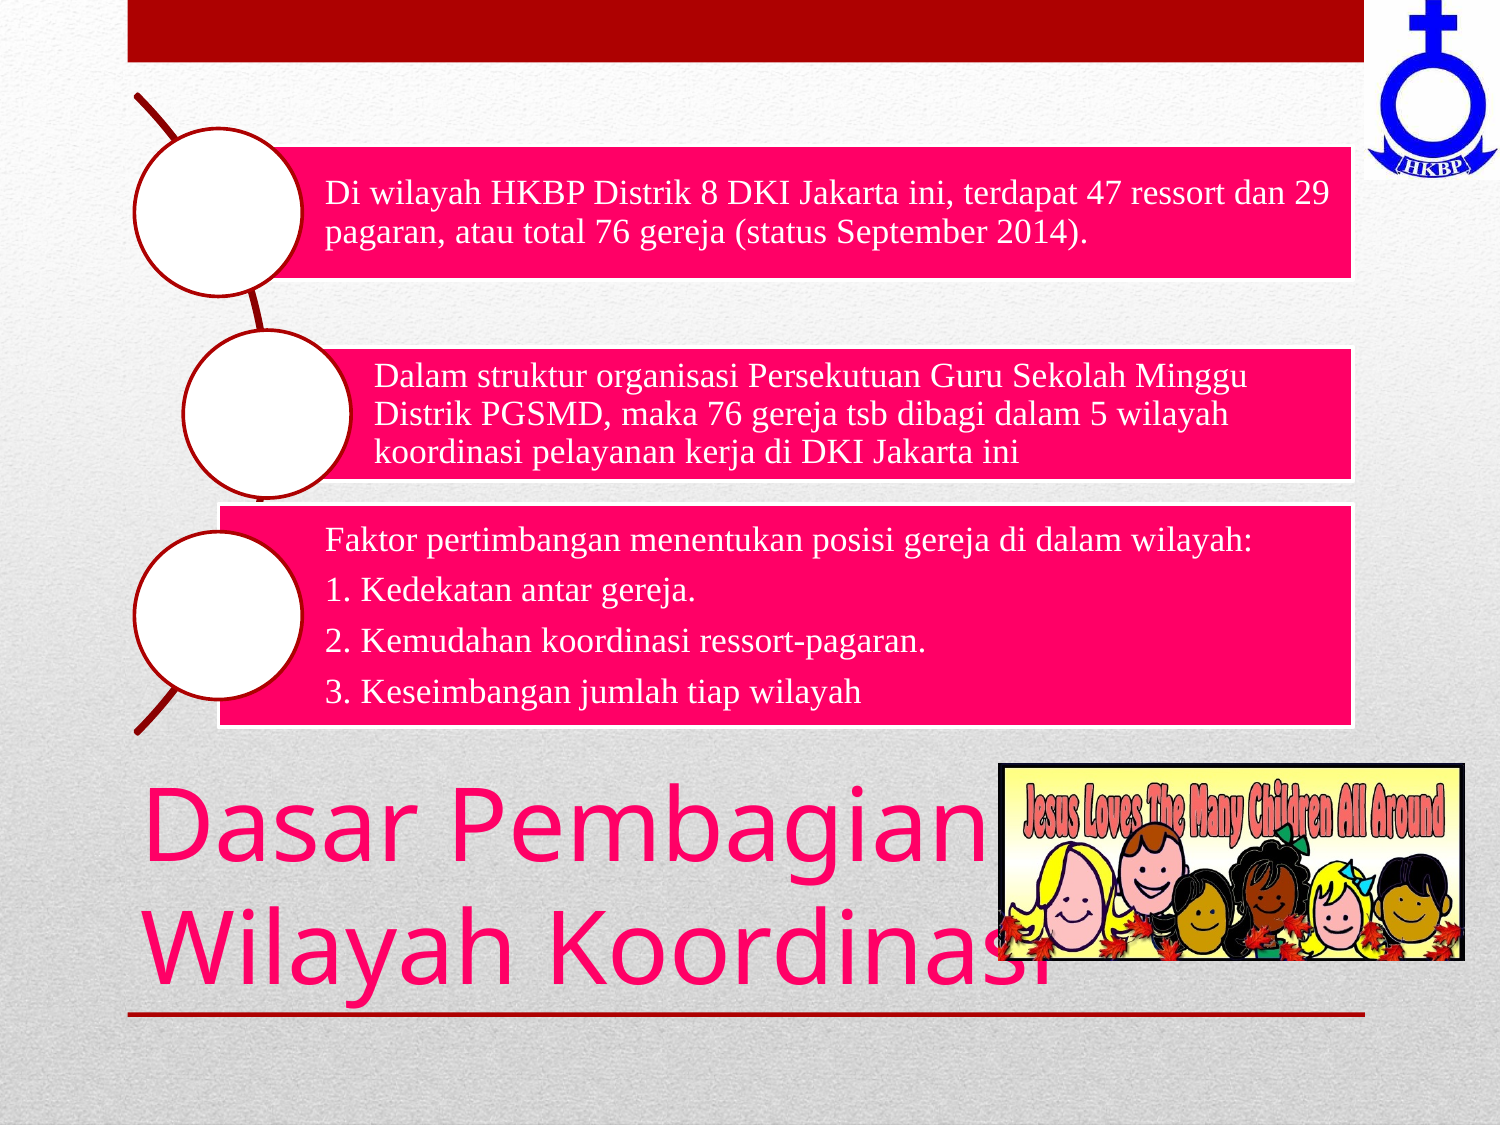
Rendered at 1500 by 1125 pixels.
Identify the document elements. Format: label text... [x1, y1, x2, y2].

picture [997, 762, 1466, 962]
title Dasar Pembagian Wilayah Koordinasi [125, 760, 1238, 1013]
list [124, 77, 1364, 751]
picture [1363, 0, 1500, 181]
